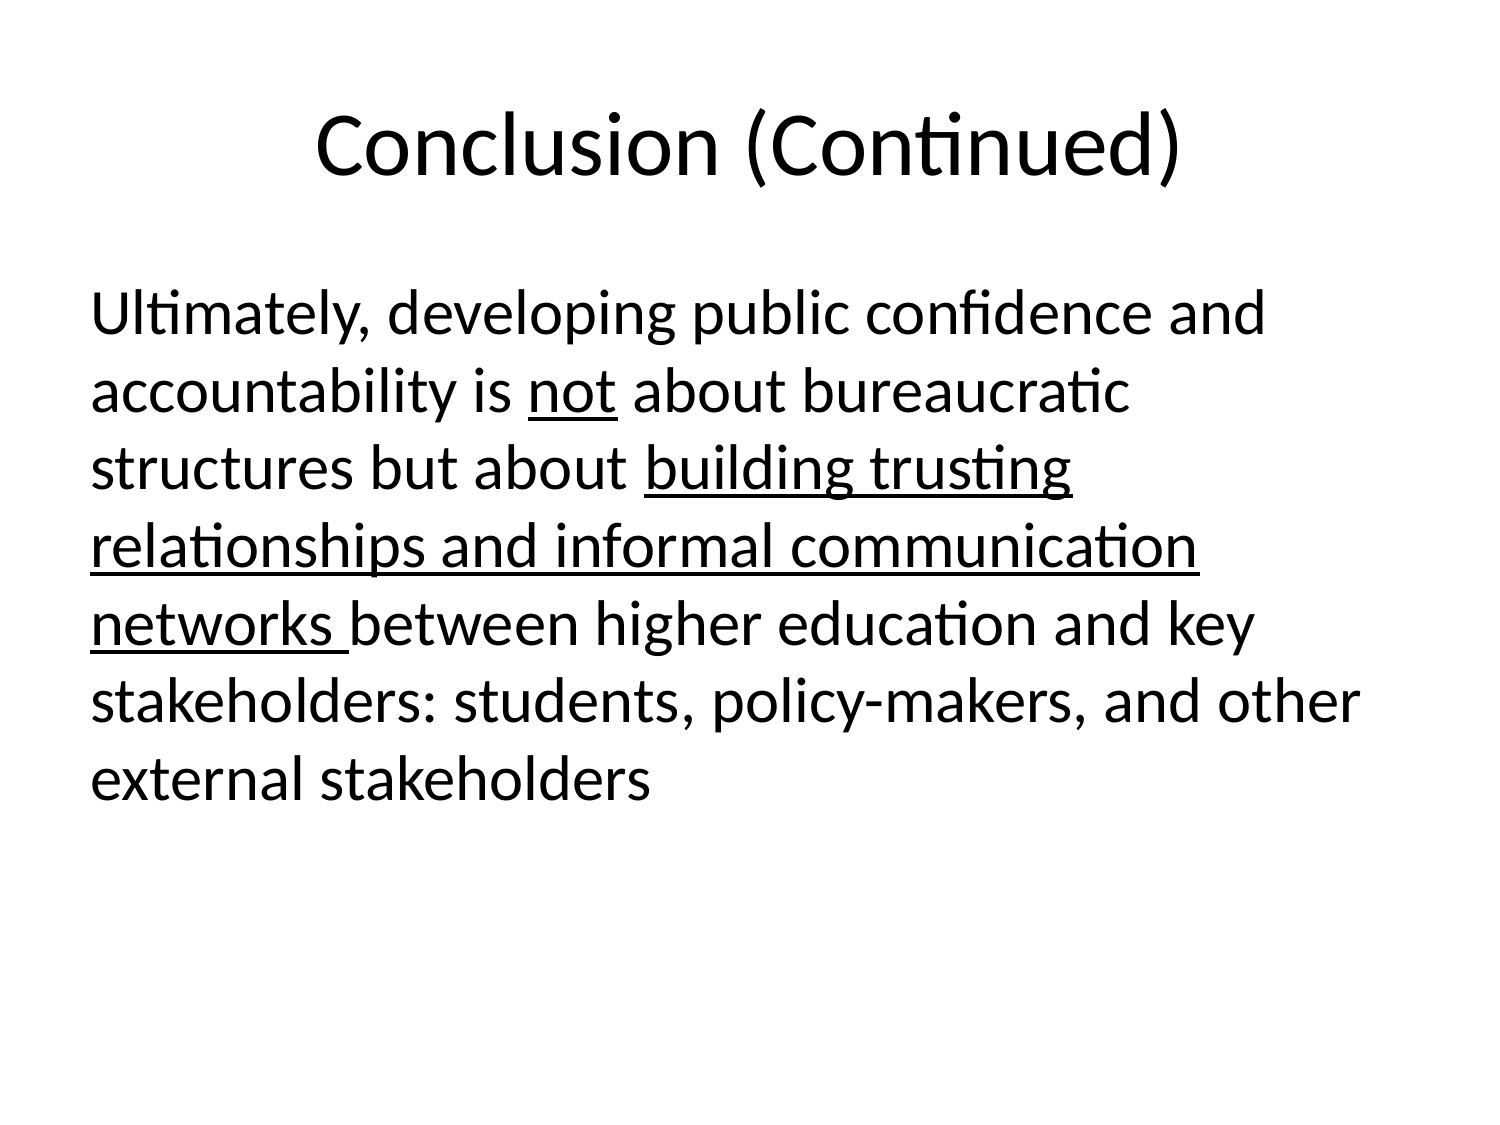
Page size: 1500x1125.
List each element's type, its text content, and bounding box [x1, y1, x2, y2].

list Ultimately, developing public confidence and accountability is not about bureaucratic structures but about building trusting relationships and informal communication networks between higher education and key stakeholders: students, policy-makers, and other external stakeholders [75, 262, 1425, 1005]
title Conclusion (Continued) [75, 45, 1425, 233]
